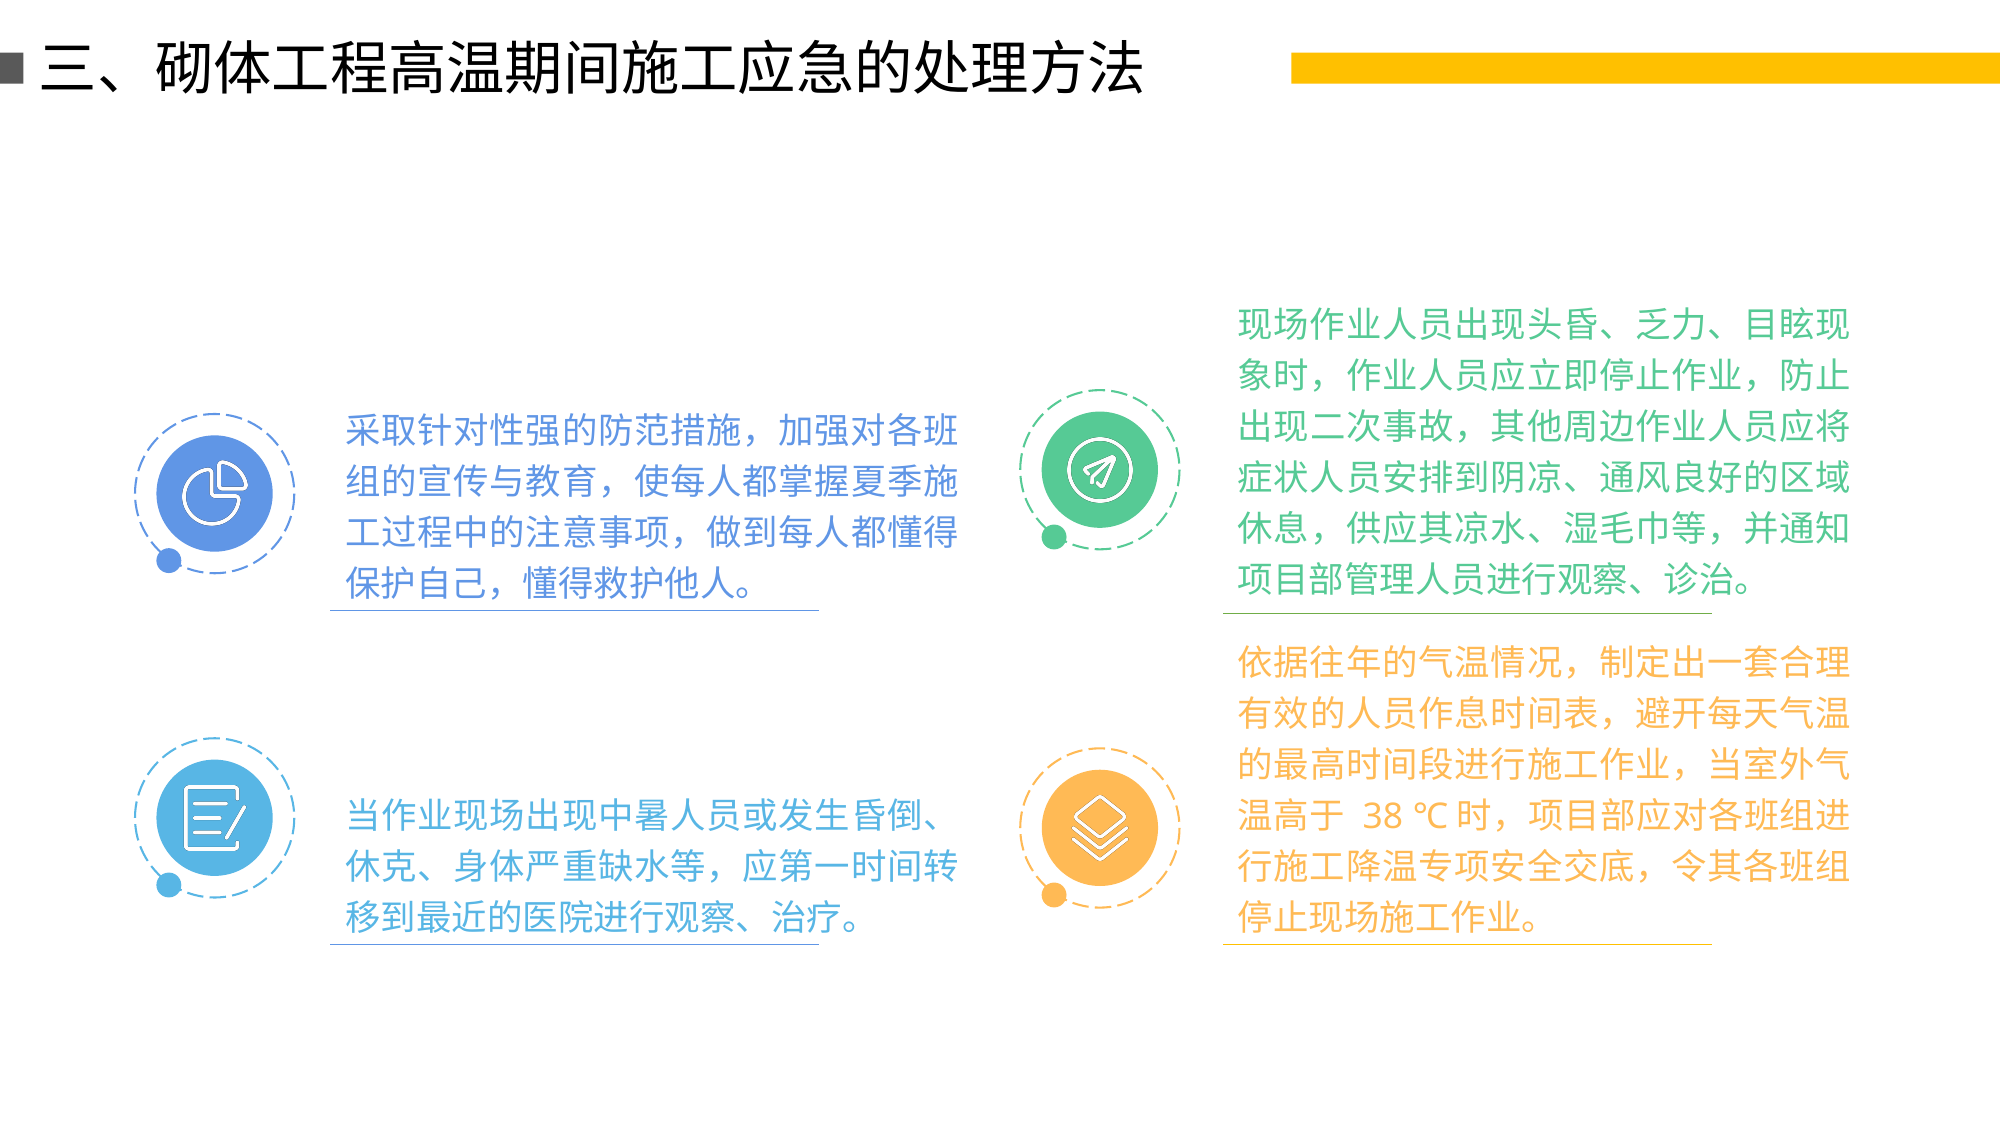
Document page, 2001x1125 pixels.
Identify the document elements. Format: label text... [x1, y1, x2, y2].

text_box [1040, 881, 1068, 909]
text_box [1019, 389, 1181, 551]
text_box 三、砌体工程高温期间施工应急的处理方法 [24, 23, 1161, 109]
text_box [133, 412, 296, 575]
text_box 当作业现场出现中暑人员或发生昏倒、休克、身体严重缺水等，应第一时间转移到最近的医院进行观察、治疗。 [330, 778, 974, 938]
text_box [155, 871, 183, 899]
text_box [133, 737, 296, 899]
text_box 采取针对性强的防范措施，加强对各班组的宣传与教育，使每人都掌握夏季施工过程中的注意事项，做到每人都懂得保护自己，懂得救护他人。 [330, 369, 974, 604]
text_box [1019, 747, 1181, 909]
text_box 现场作业人员出现头昏、乏力、目眩现象时，作业人员应立即停止作业，防止出现二次事故，其他周边作业人员应将症状人员安排到阴凉、通风良好的区域休息，供应其凉水、湿毛巾等，并通知项目部管理人员进行观察、诊治。 [1223, 237, 1867, 600]
picture [1067, 437, 1133, 503]
picture [1067, 795, 1133, 861]
text_box [155, 547, 183, 575]
text_box [1040, 523, 1068, 551]
text_box 依据往年的气温情况，制定出一套合理有效的人员作息时间表，避开每天气温的最高时间段进行施工作业，当室外气温高于 38 ℃时，项目部应对各班组进行施工降温专项安全交底，令其各班组停止现场施工作业。 [1223, 624, 1867, 938]
picture [182, 460, 248, 527]
picture [182, 785, 248, 851]
